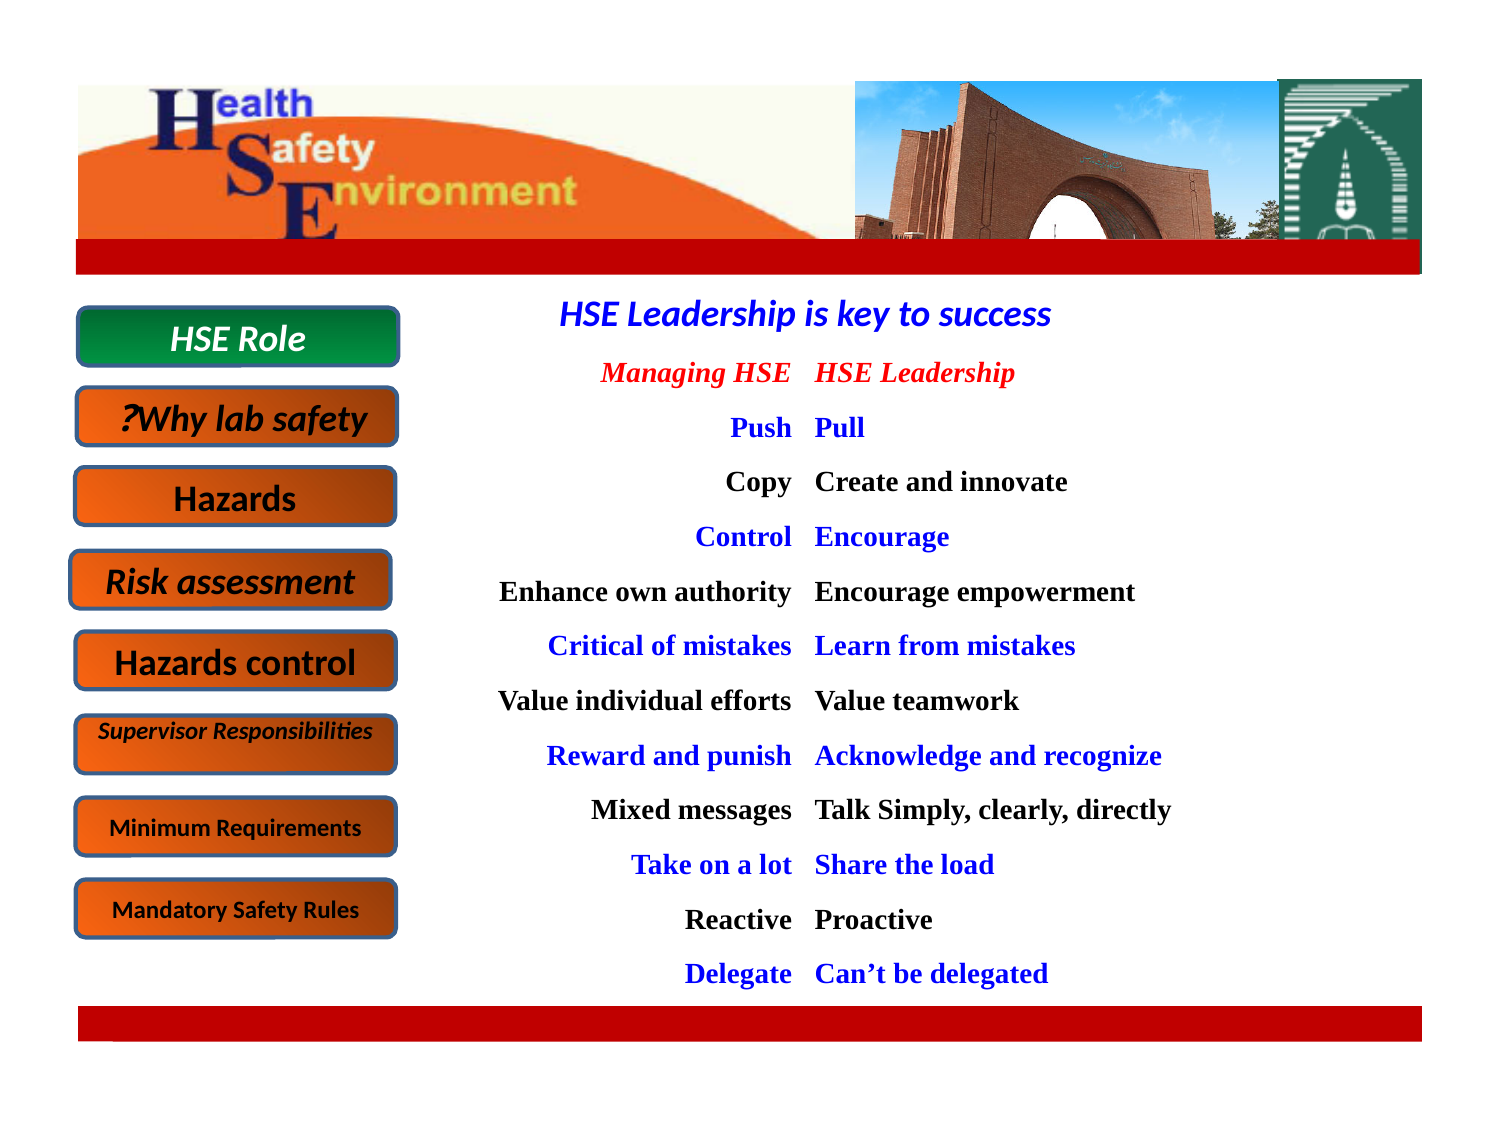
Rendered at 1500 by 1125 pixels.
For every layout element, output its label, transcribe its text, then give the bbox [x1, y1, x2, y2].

table_cell Learn from mistakes [803, 625, 1302, 680]
table_cell Share the load [803, 844, 1302, 898]
table_cell Reward and punish [305, 734, 803, 789]
text_box HSE Leadership is key to success [524, 281, 1077, 341]
text_box Hazards control [73, 629, 398, 692]
table_cell Talk Simply, clearly, directly [803, 789, 1302, 844]
table_cell Reactive [305, 898, 803, 953]
table_cell Control [305, 516, 803, 570]
text_box Risk assessment [68, 548, 393, 611]
text_box Hazards [72, 465, 398, 528]
table_cell Encourage [803, 516, 1302, 570]
table_cell Push [305, 406, 803, 461]
table_cell Mixed messages [305, 789, 803, 844]
table_cell Acknowledge and recognize [803, 734, 1302, 789]
table_cell Pull [803, 406, 1302, 461]
table_cell Encourage empowerment [803, 570, 1302, 625]
text_box Supervisor Responsibilities [73, 713, 398, 776]
table_header HSE Leadership [803, 352, 1302, 406]
table_cell Can’t be delegated [803, 953, 1302, 1008]
table_cell Enhance own authority [305, 570, 803, 625]
picture [78, 79, 1422, 274]
table_header Managing HSE [305, 352, 803, 406]
table_cell Copy [305, 461, 803, 516]
table_cell Value individual efforts [305, 680, 803, 734]
text_box Minimum Requirements [73, 795, 398, 858]
table_cell Critical of mistakes [305, 625, 803, 680]
table_cell Create and innovate [803, 461, 1302, 516]
text_box HSE Role [75, 305, 401, 368]
table_cell Value teamwork [803, 680, 1302, 734]
table_cell Take on a lot [305, 844, 803, 898]
table_cell Delegate [305, 953, 803, 1008]
text_box Why lab safety? [74, 385, 400, 448]
table_cell Proactive [803, 898, 1302, 953]
text_box Mandatory Safety Rules [73, 877, 399, 940]
